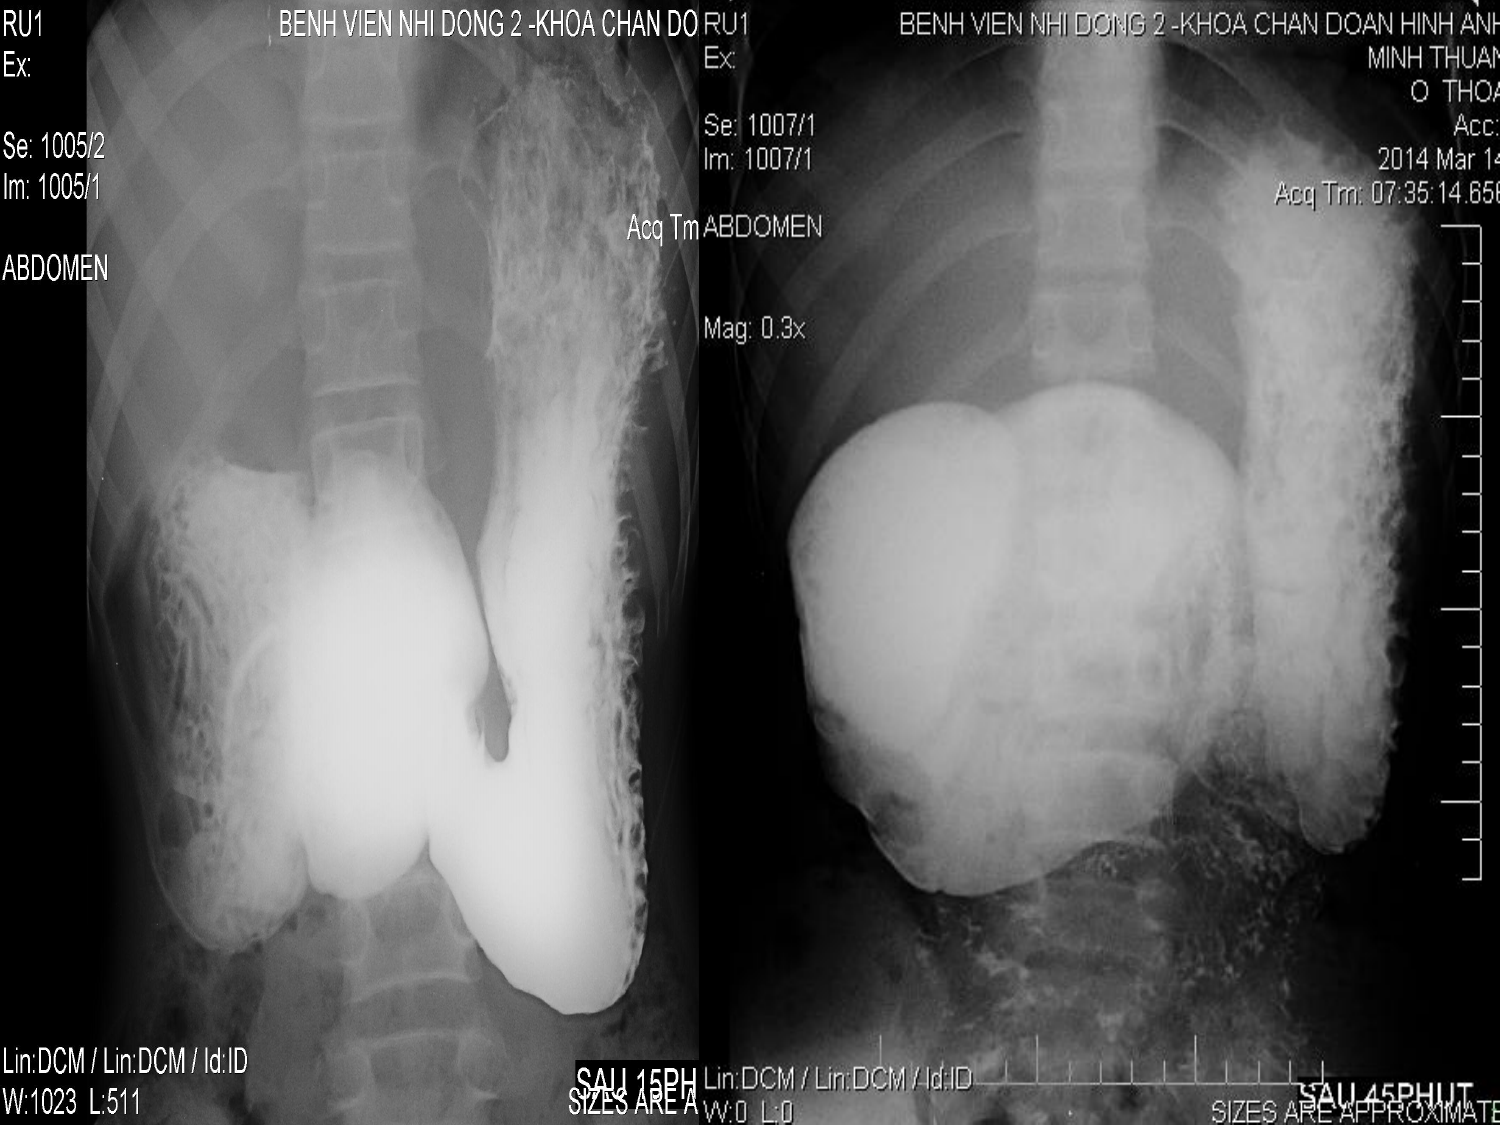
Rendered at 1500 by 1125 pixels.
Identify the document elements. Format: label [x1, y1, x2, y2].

list [0, 0, 699, 1125]
picture [699, 0, 1500, 1125]
